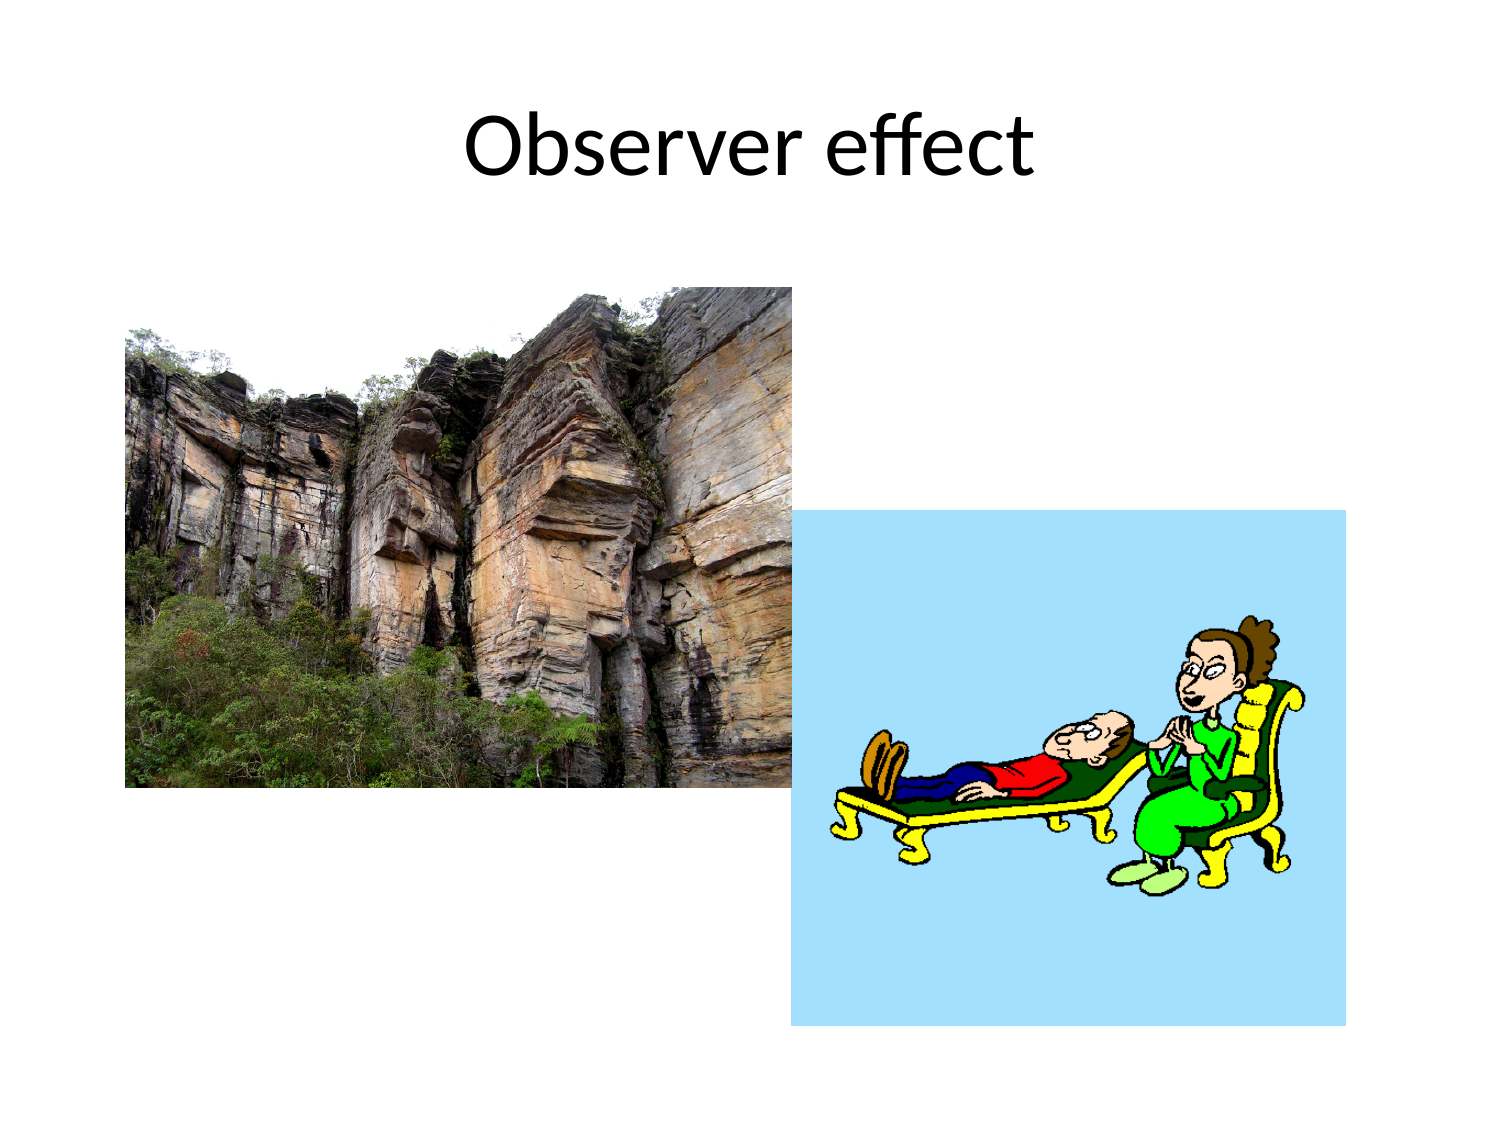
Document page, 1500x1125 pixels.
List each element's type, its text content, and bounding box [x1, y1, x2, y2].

title Observer effect [75, 45, 1425, 233]
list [791, 510, 1346, 1027]
picture [124, 287, 792, 788]
